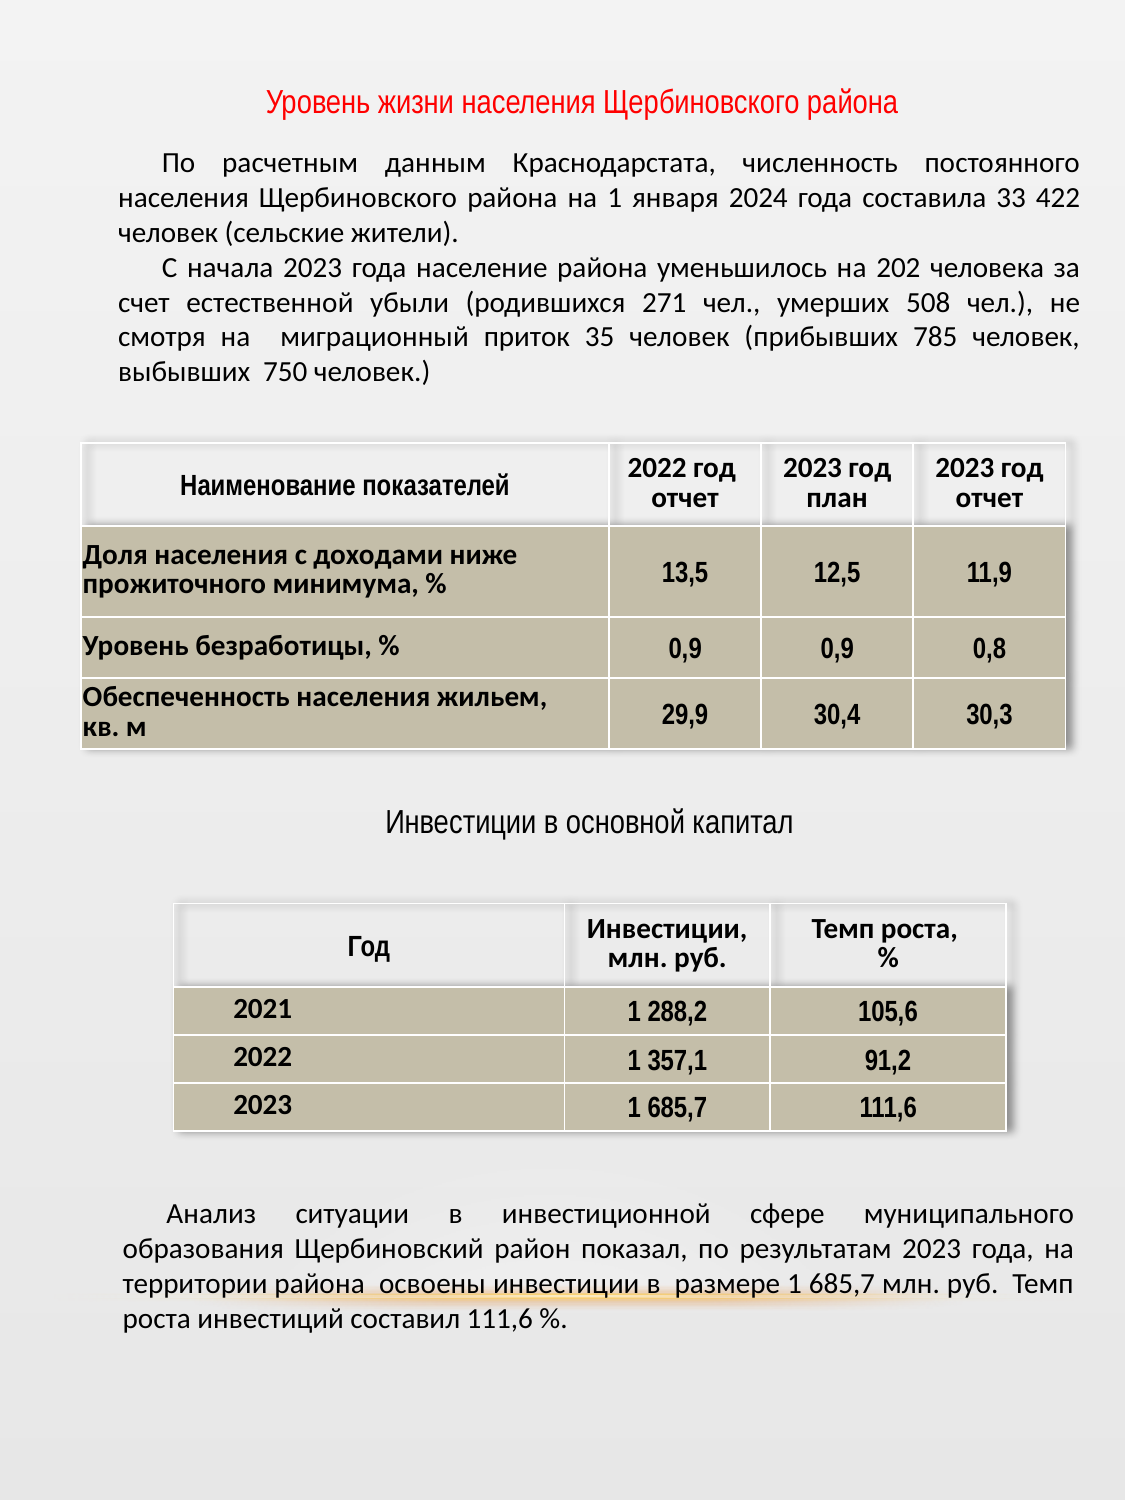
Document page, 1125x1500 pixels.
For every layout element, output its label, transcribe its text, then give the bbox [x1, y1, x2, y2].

table_cell 0,9 [762, 618, 912, 677]
table_cell 2021 [174, 988, 564, 1034]
table_header Год [174, 904, 564, 986]
table_cell 2023 [174, 1084, 564, 1130]
table_cell 12,5 [762, 527, 912, 616]
table_header 2023 год план [762, 444, 912, 525]
table_cell 2022 [174, 1036, 564, 1082]
text_box Инвестиции в основной капитал [93, 793, 1086, 848]
table_cell Уровень безработицы, % [82, 618, 608, 677]
table_cell 11,9 [914, 527, 1065, 616]
table_cell 30,3 [914, 679, 1065, 748]
table_header 2023 год отчет [914, 444, 1065, 525]
table_cell 30,4 [762, 679, 912, 748]
table_cell Обеспеченность населения жильем, кв. м [82, 679, 608, 748]
table_cell 29,9 [610, 679, 760, 748]
table_cell 1 288,2 [565, 988, 769, 1034]
table_cell 13,5 [610, 527, 760, 616]
table_cell 1 685,7 [565, 1084, 769, 1130]
table_cell 105,6 [771, 988, 1005, 1034]
table_header 2022 год отчет [610, 444, 760, 525]
table_cell 0,8 [914, 618, 1065, 677]
table_header Темп роста, % [771, 904, 1005, 986]
table_header Инвестиции, млн. руб. [565, 904, 769, 986]
table_cell Доля населения с доходами ниже прожиточного минимума, % [82, 527, 608, 616]
text_box По расчетным данным Краснодарстата, численность постоянного населения Щербиновского района на 1 января 2024 года составила 33 422 человек (сельские жители). С начала 2023 года население района уменьшилось на 202 человека за счет естественной убыли (родившихся 271 чел., умерших 508 чел.), не смотря на миграционный приток 35 человек (прибывших 785 человек, выбывших 750 человек.) [103, 135, 1096, 396]
text_box Уровень жизни населения Щербиновского района [86, 73, 1079, 128]
table_header Наименование показателей [82, 444, 608, 525]
table_cell 1 357,1 [565, 1036, 769, 1082]
table_cell 0,9 [610, 618, 760, 677]
table_cell 91,2 [771, 1036, 1005, 1082]
text_box Анализ ситуации в инвестиционной сфере муниципального образования Щербиновский район показал, по результатам 2023 года, на территории района освоены инвестиции в размере 1 685,7 млн. руб. Темп роста инвестиций составил 111,6 %. [108, 1186, 1090, 1342]
table_cell 111,6 [771, 1084, 1005, 1130]
picture [0, 0, 1125, 1500]
